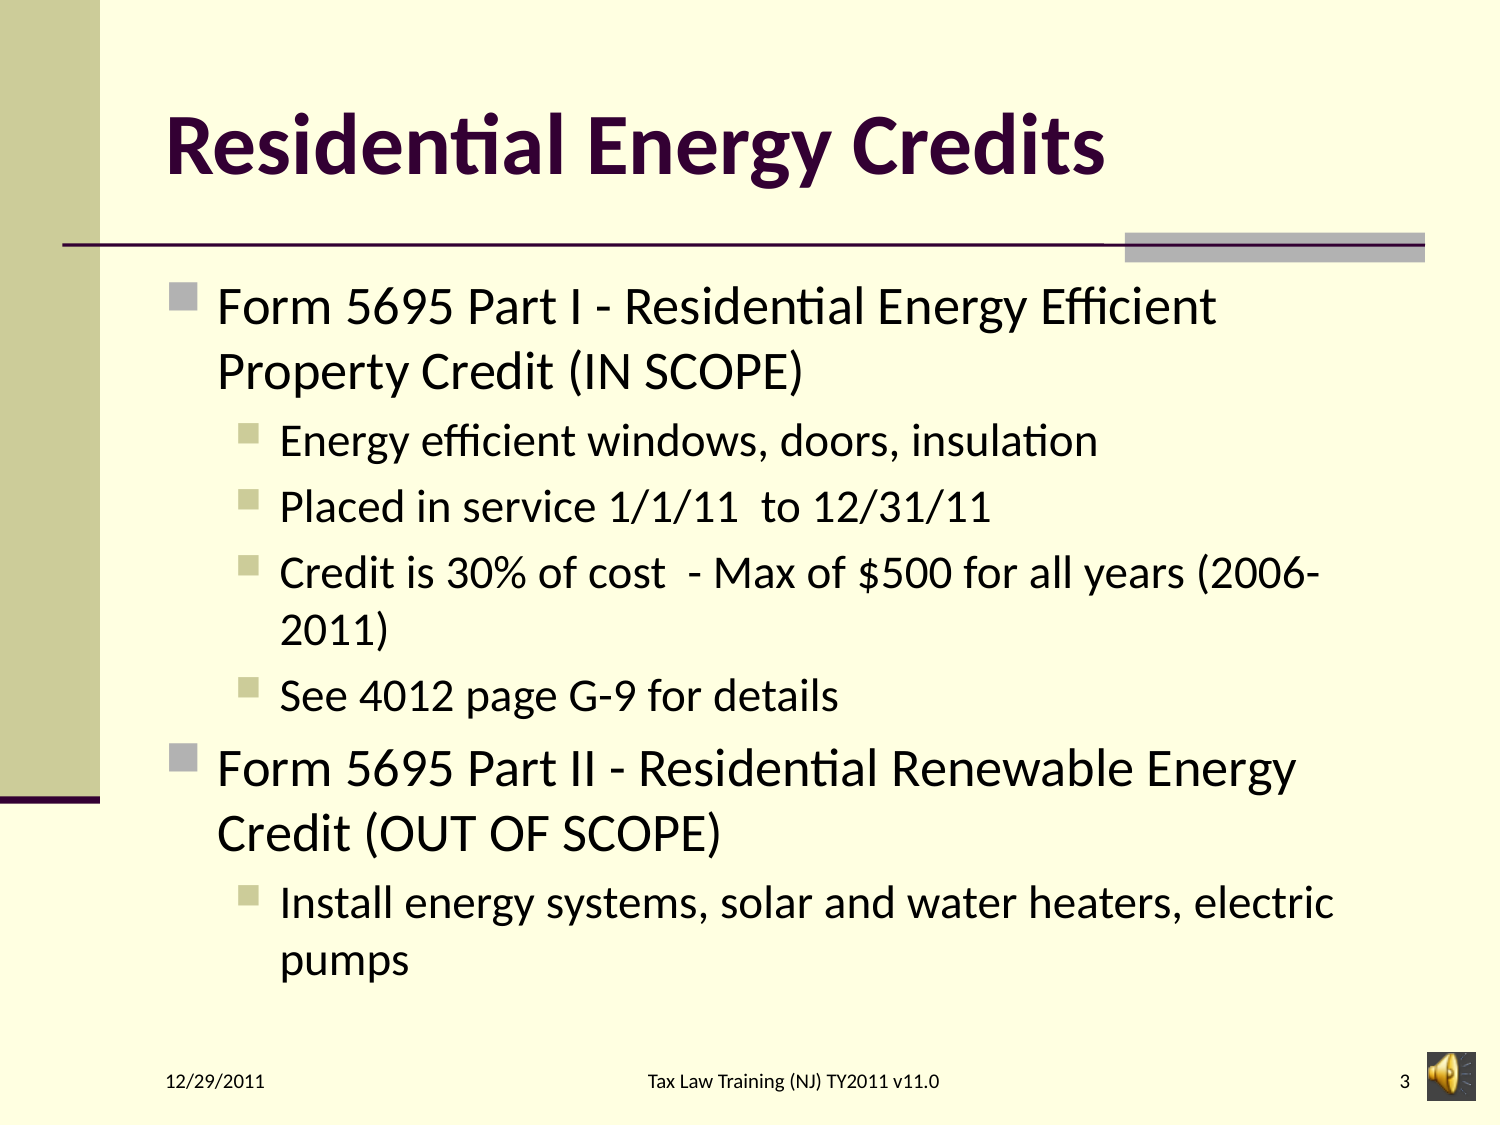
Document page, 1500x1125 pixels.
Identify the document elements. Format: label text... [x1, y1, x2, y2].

footer Tax Law Training (NJ) TY2011 v11.0 [549, 1049, 1038, 1101]
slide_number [149, 1050, 476, 1101]
list Form 5695 Part I - Residential Energy Efficient Property Credit (IN SCOPE) Energy efficient windows, doors, insulation Placed in service 1/1/11 to 12/31/11 Credit is 30% of cost - Max of $500 for all years (2006-2011) See 4012 page G-9 for details Form 5695 Part II - Residential Renewable Energy Credit (OUT OF SCOPE) Install energy systems, solar and water heaters, electric pumps [150, 262, 1425, 1000]
picture [1426, 1051, 1477, 1102]
slide_number 3 [1112, 1049, 1426, 1101]
title Residential Energy Credits [150, 45, 1425, 234]
